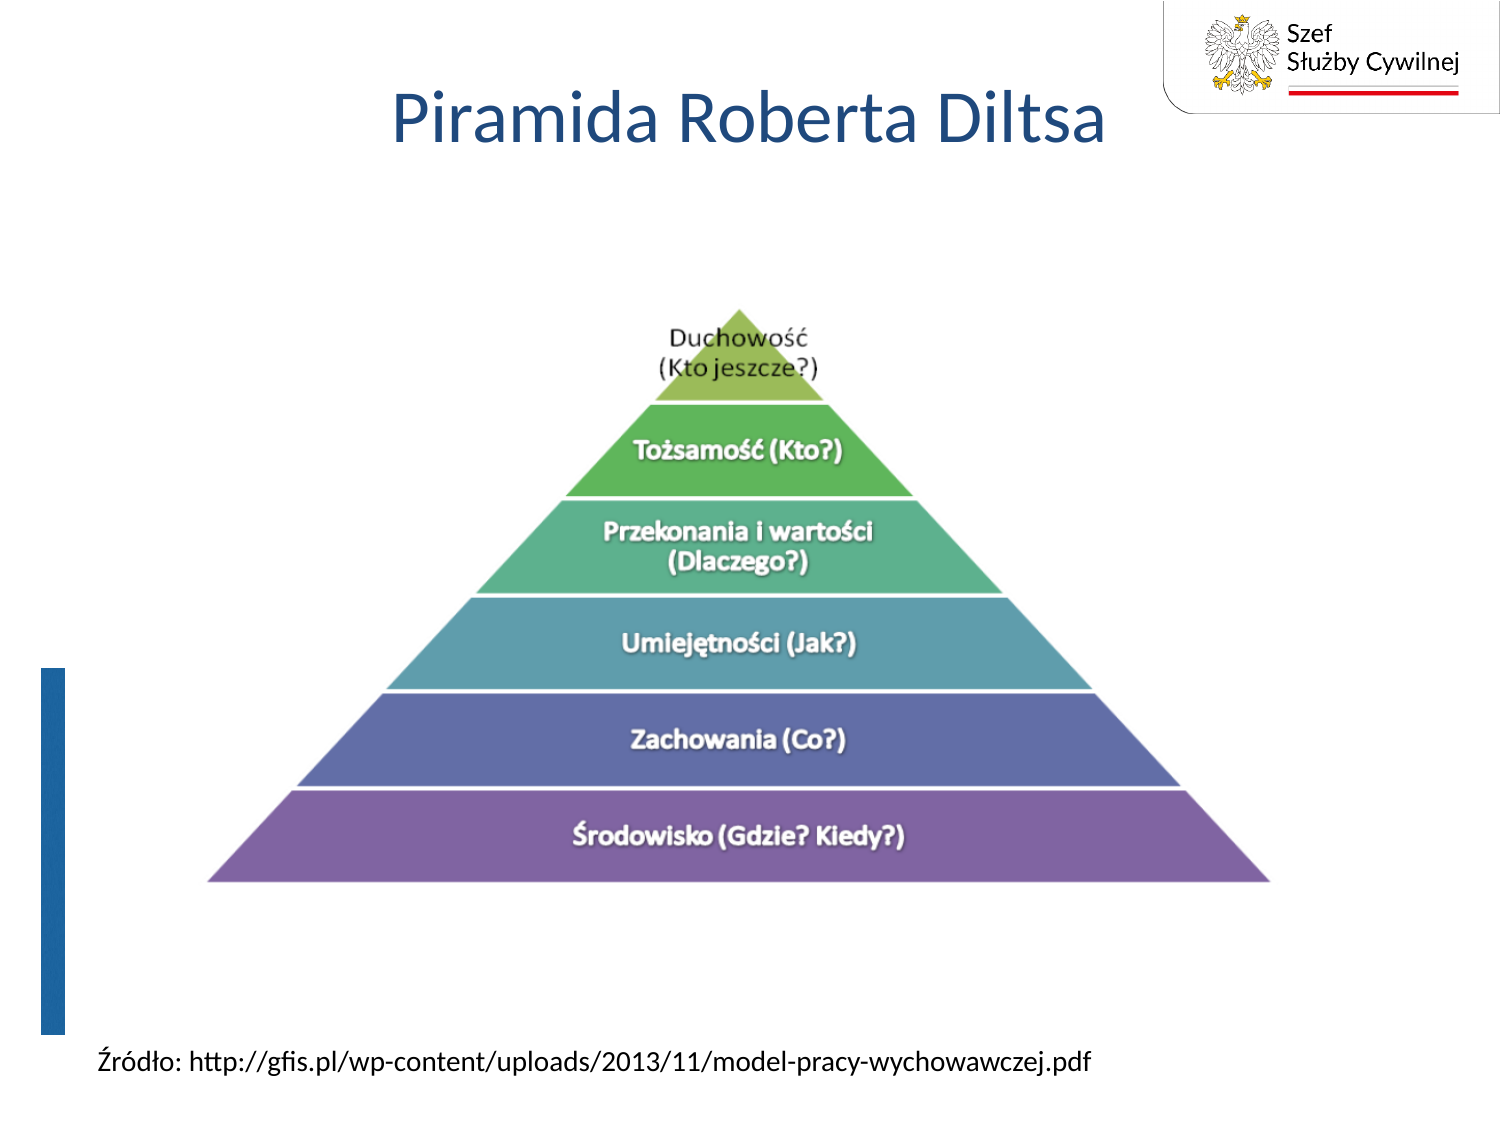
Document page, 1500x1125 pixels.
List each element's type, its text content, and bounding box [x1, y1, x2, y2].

picture [1163, 0, 1500, 114]
text_box Źródło: http://gfis.pl/wp-content/uploads/2013/11/model-pracy-wychowawczej.pdf [82, 1034, 1114, 1085]
title Piramida Roberta Diltsa [100, 60, 1400, 185]
picture [123, 266, 1397, 918]
picture [41, 668, 65, 1035]
